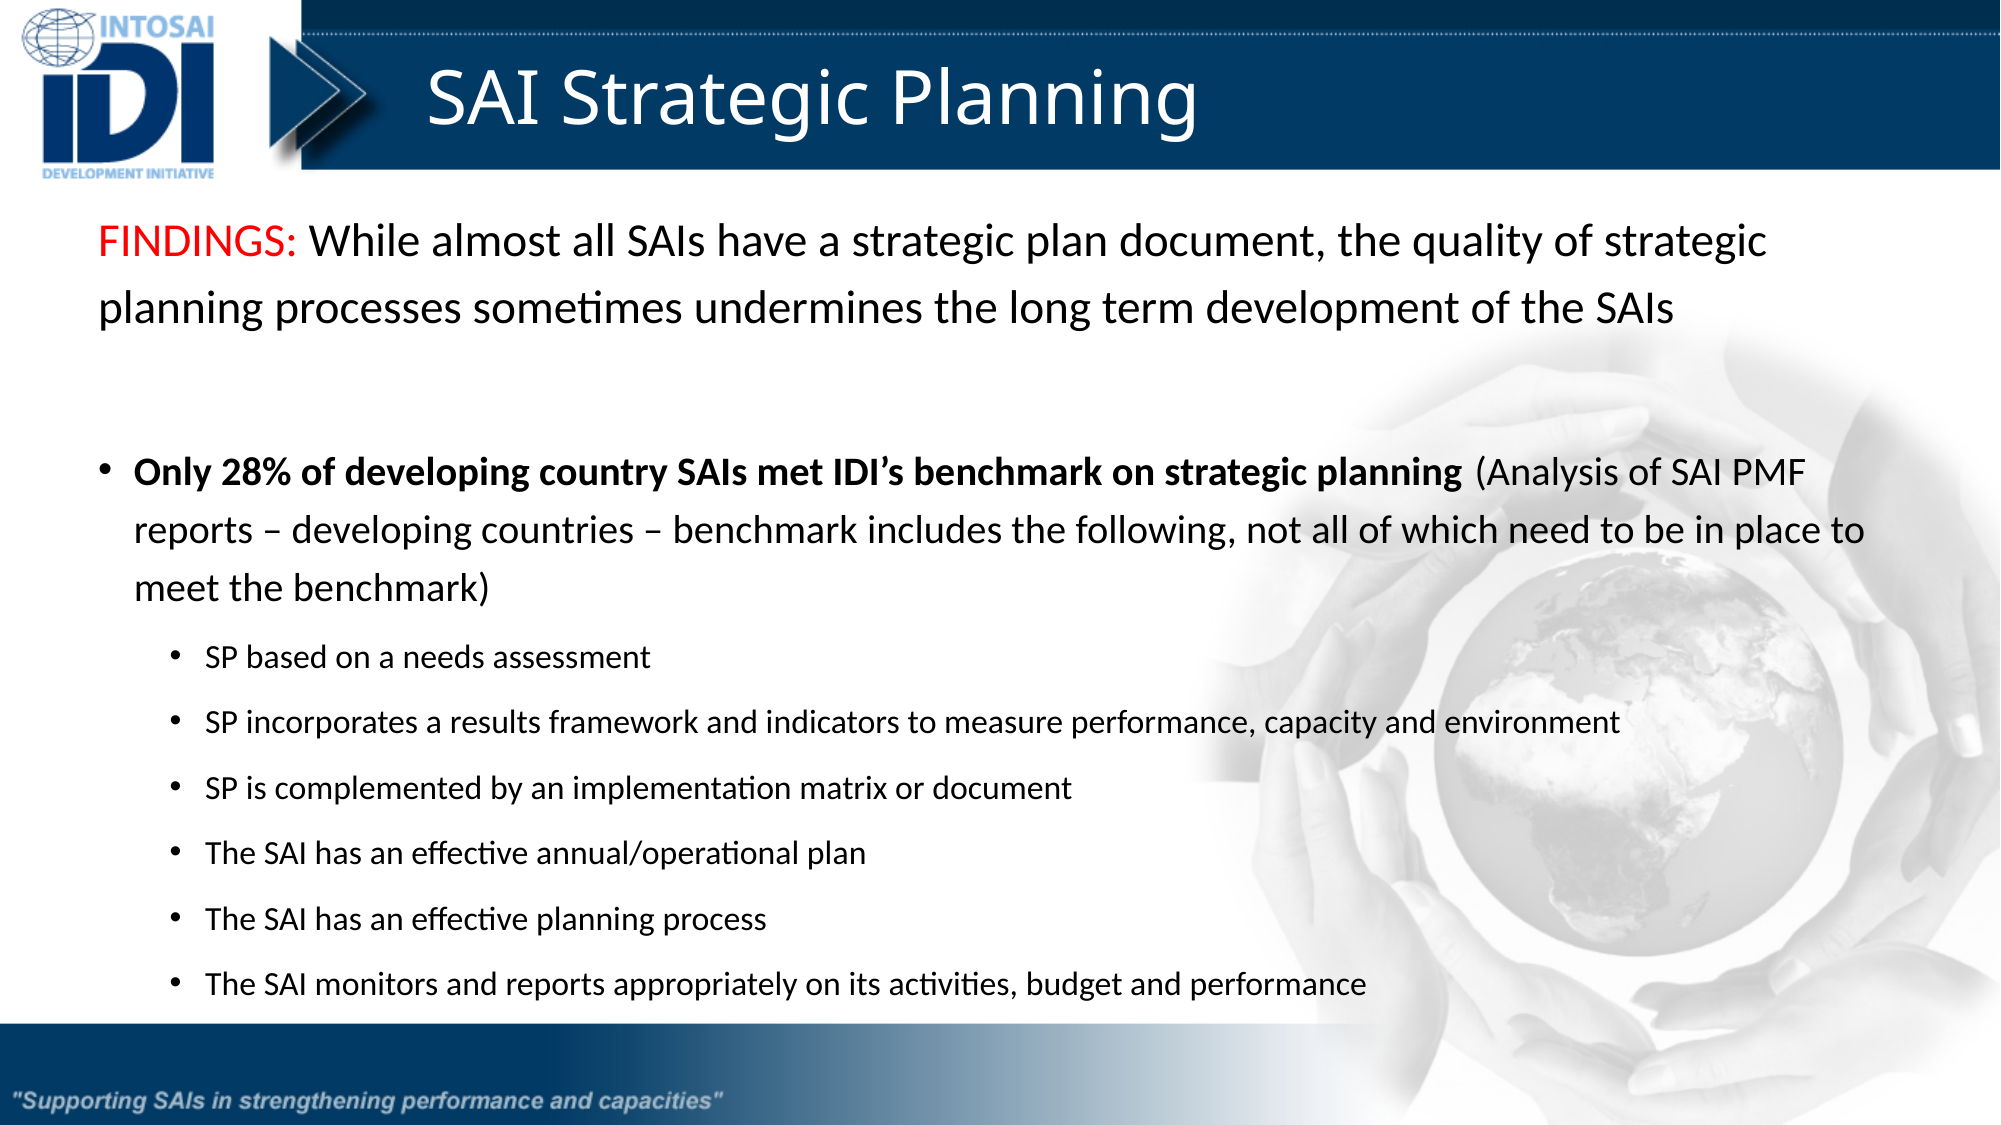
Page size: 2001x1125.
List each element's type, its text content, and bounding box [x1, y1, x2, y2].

picture [0, 0, 2000, 1125]
title SAI Strategic Planning [411, 30, 1903, 171]
list FINDINGS: While almost all SAIs have a strategic plan document, the quality of strategic planning processes sometimes undermines the long term development of the SAIs Only 28% of developing country SAIs met IDI’s benchmark on strategic planning (Analysis of SAI PMF reports – developing countries – benchmark includes the following, not all of which need to be in place to meet the benchmark) SP based on a needs assessment SP incorporates a results framework and indicators to measure performance, capacity and environment SP is complemented by an implementation matrix or document The SAI has an effective annual/operational plan The SAI has an effective planning process The SAI monitors and reports appropriately on its activities, budget and performance [83, 190, 1934, 1010]
